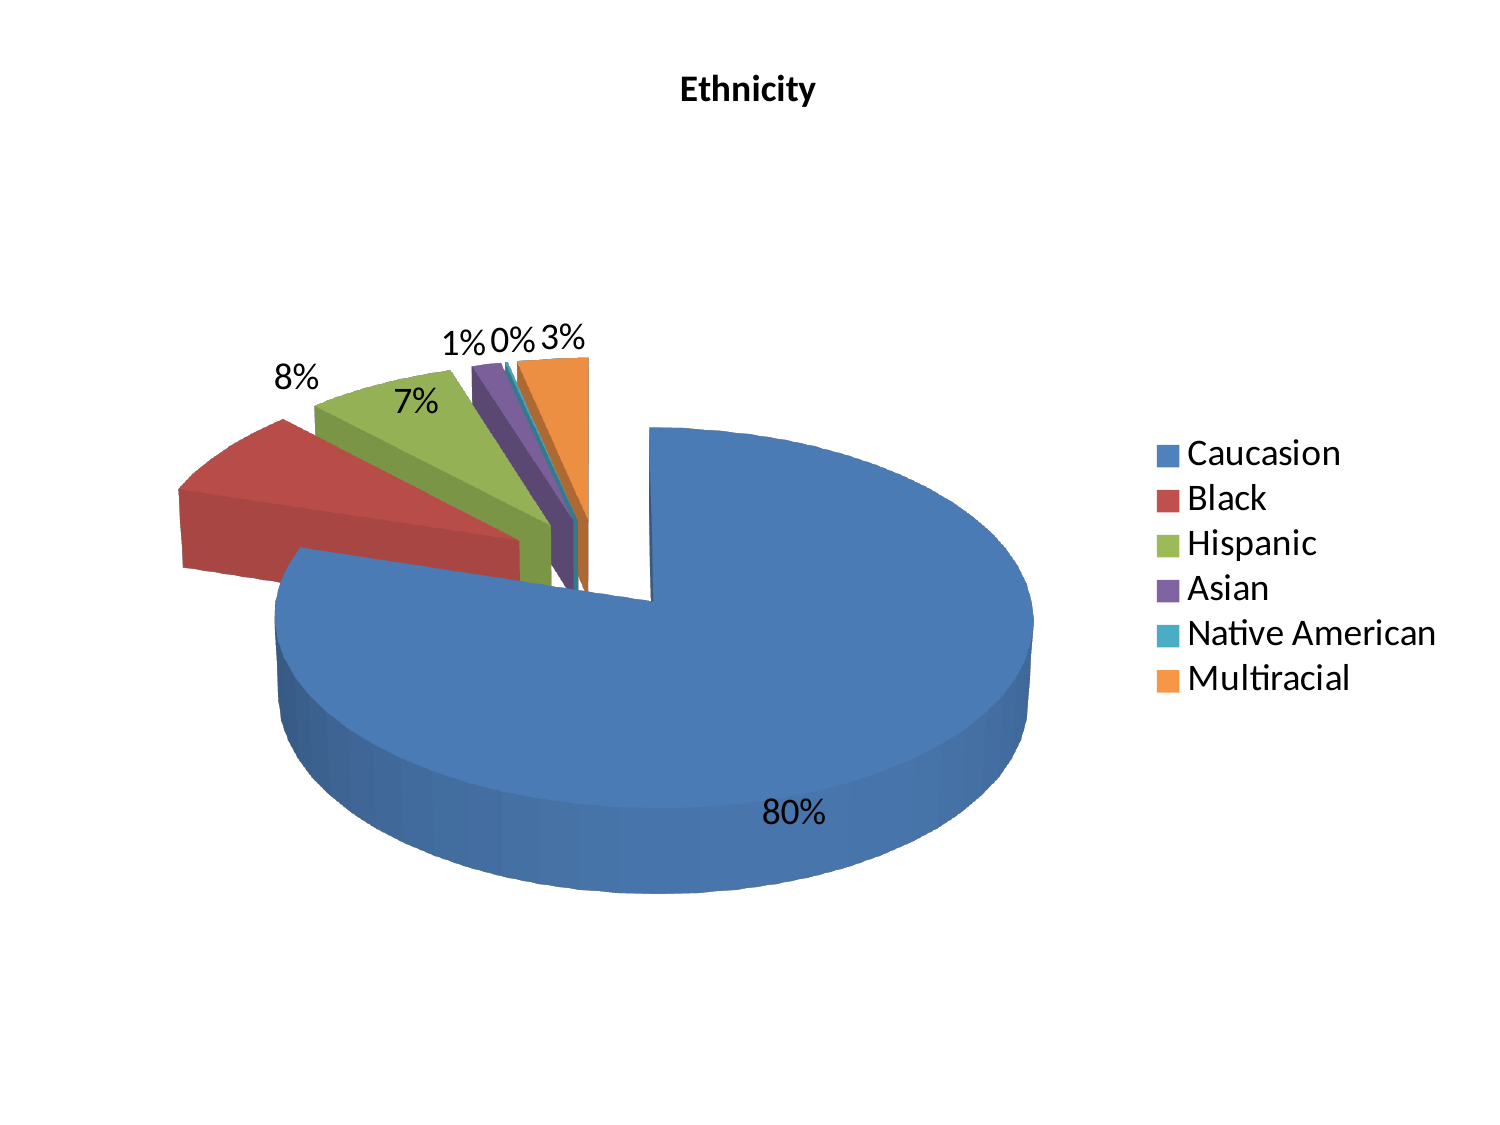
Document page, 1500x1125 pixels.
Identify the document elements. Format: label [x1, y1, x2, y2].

chart [49, 37, 1463, 1101]
